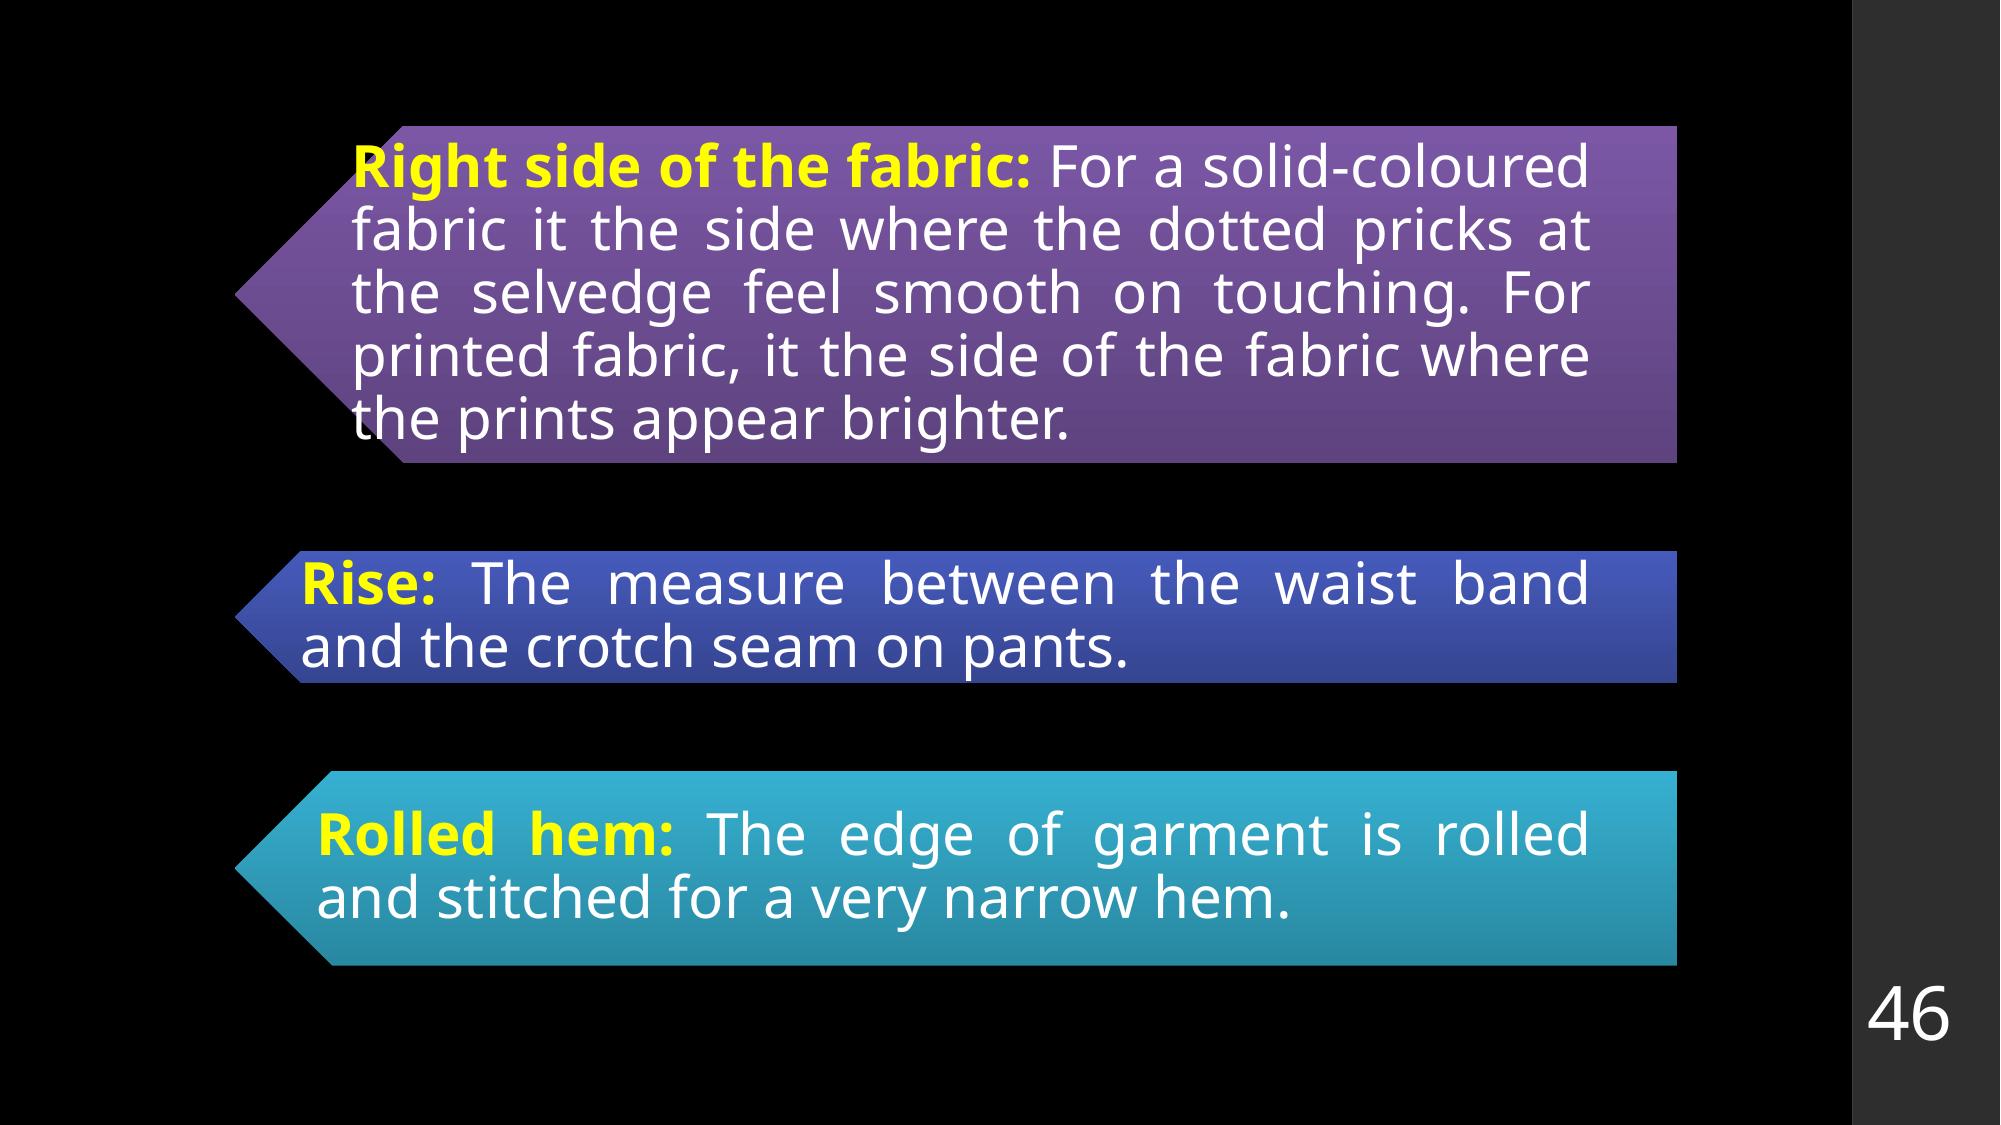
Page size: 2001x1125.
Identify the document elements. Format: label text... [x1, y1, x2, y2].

slide_number 46 [1862, 977, 1955, 1057]
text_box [0, 125, 1993, 966]
